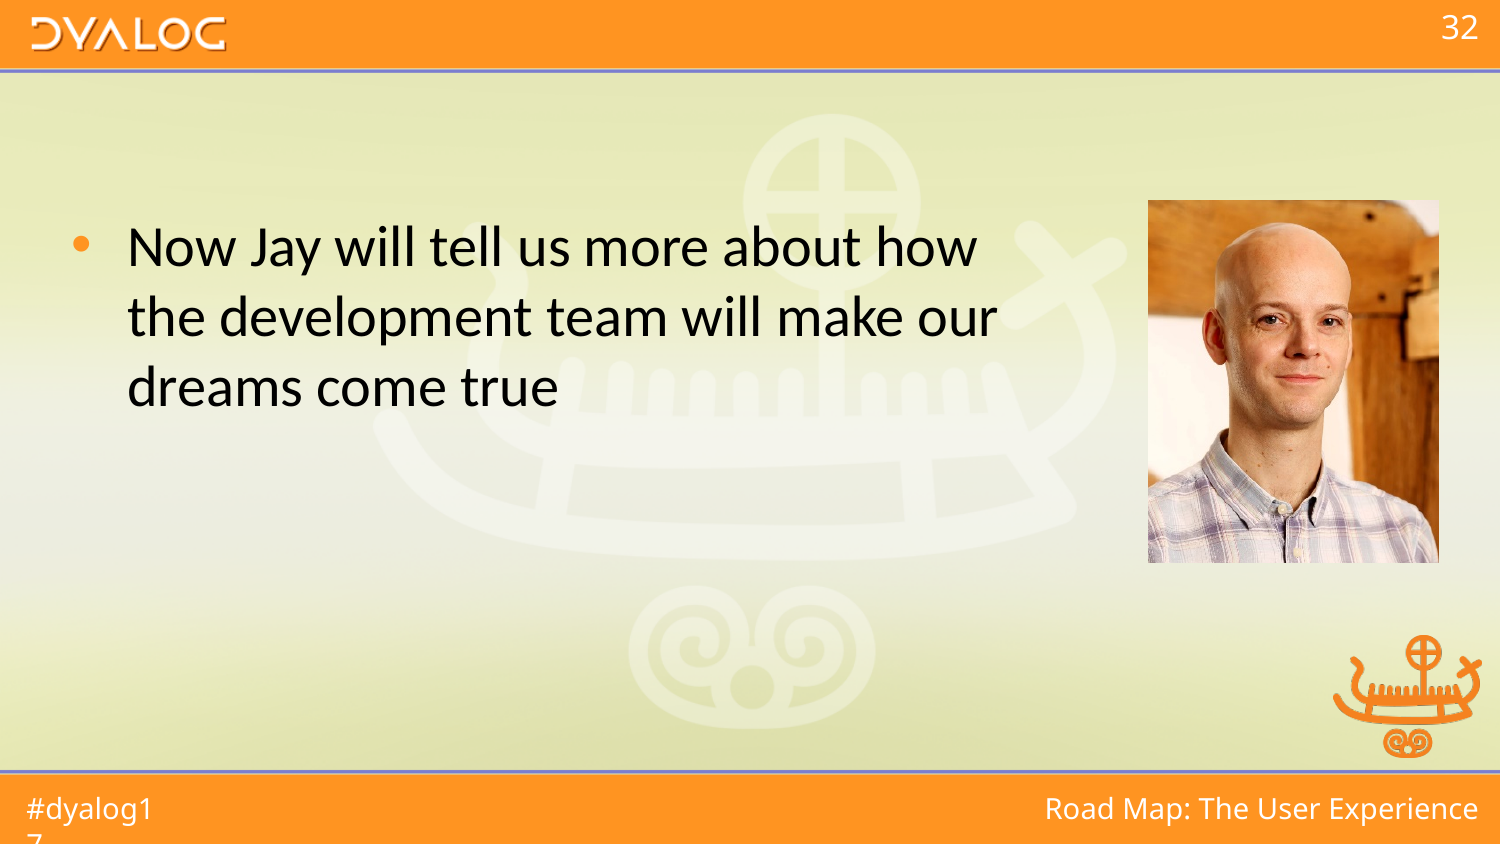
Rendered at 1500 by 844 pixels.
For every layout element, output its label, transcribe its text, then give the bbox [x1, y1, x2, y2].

list Now Jay will tell us more about how the development team will make our dreams come true [56, 200, 1069, 758]
picture [0, 0, 1500, 844]
